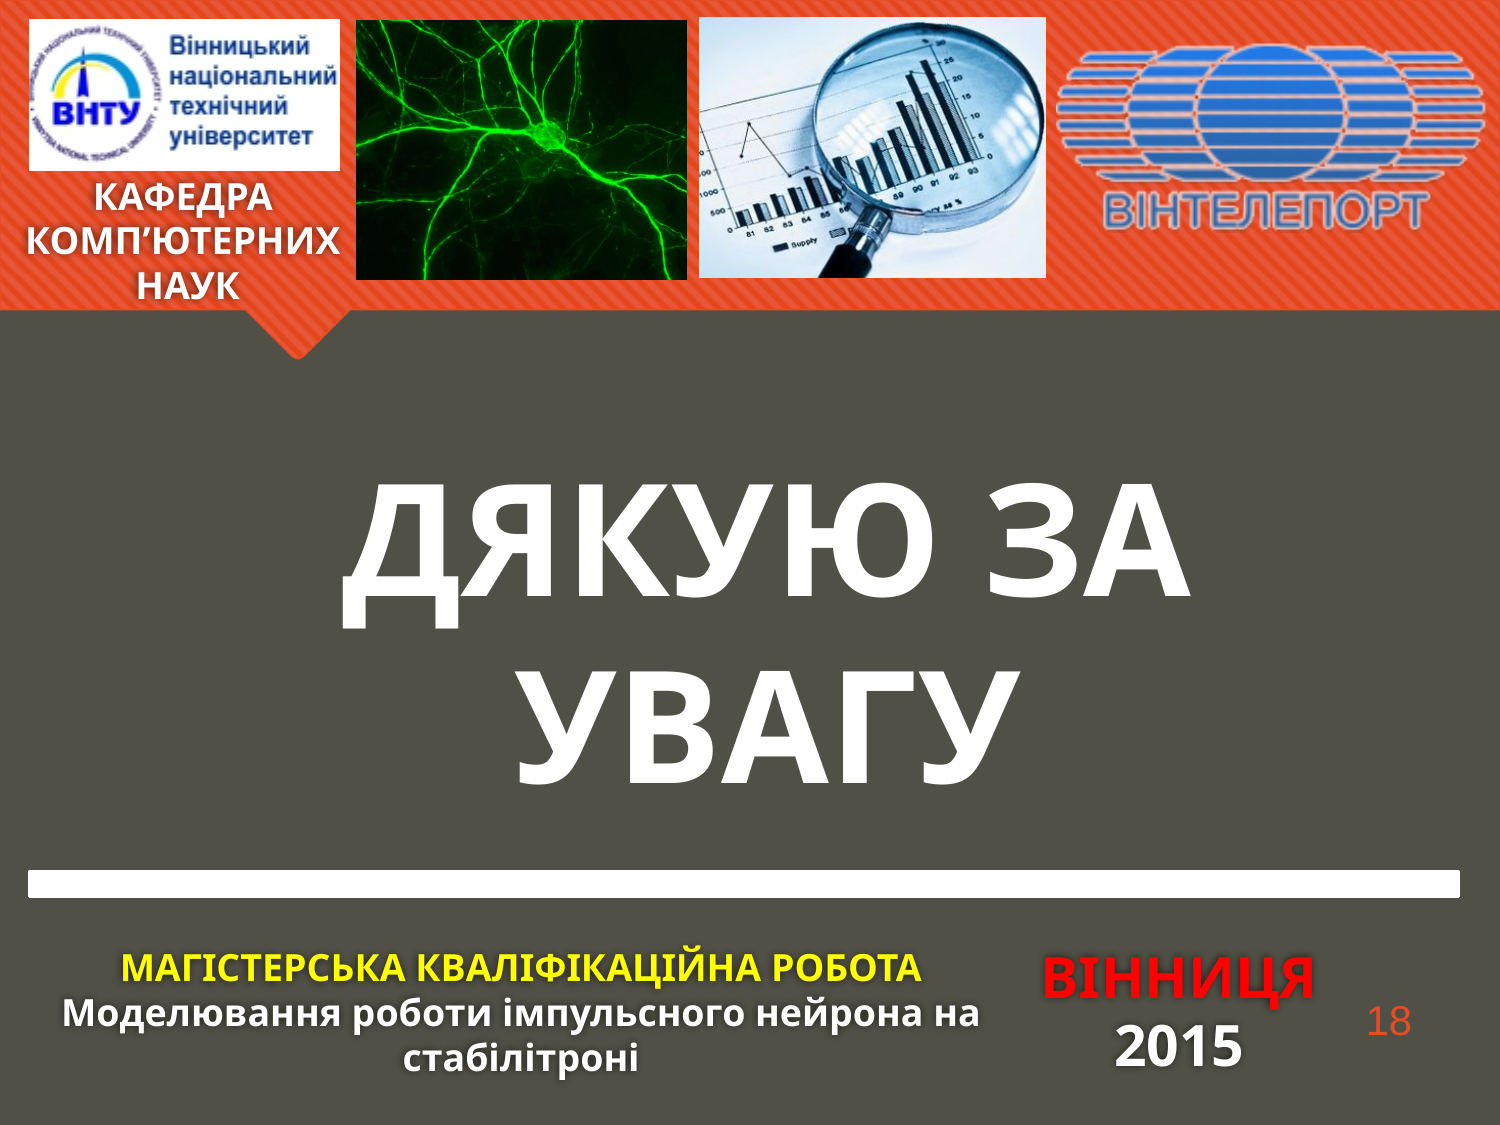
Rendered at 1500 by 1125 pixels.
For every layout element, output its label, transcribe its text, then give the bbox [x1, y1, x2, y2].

picture [699, 17, 1046, 278]
title КАФЕДРА КОМП’ЮТЕРНИХ НАУК [0, 162, 703, 316]
picture [1055, 42, 1489, 233]
text_box ДЯКУЮ ЗА УВАГУ [196, 487, 1338, 768]
slide_number 18 [1391, 970, 1428, 1051]
text_box МАГІСТЕРСЬКА КВАЛІФІКАЦІЙНА РОБОТА Моделювання роботи імпульсного нейрона на стабілітроні [34, 934, 968, 1087]
picture [29, 18, 341, 171]
picture [355, 19, 687, 280]
text_box ВІННИЦЯ 2015 [974, 933, 1385, 1086]
text_box [28, 870, 1460, 898]
